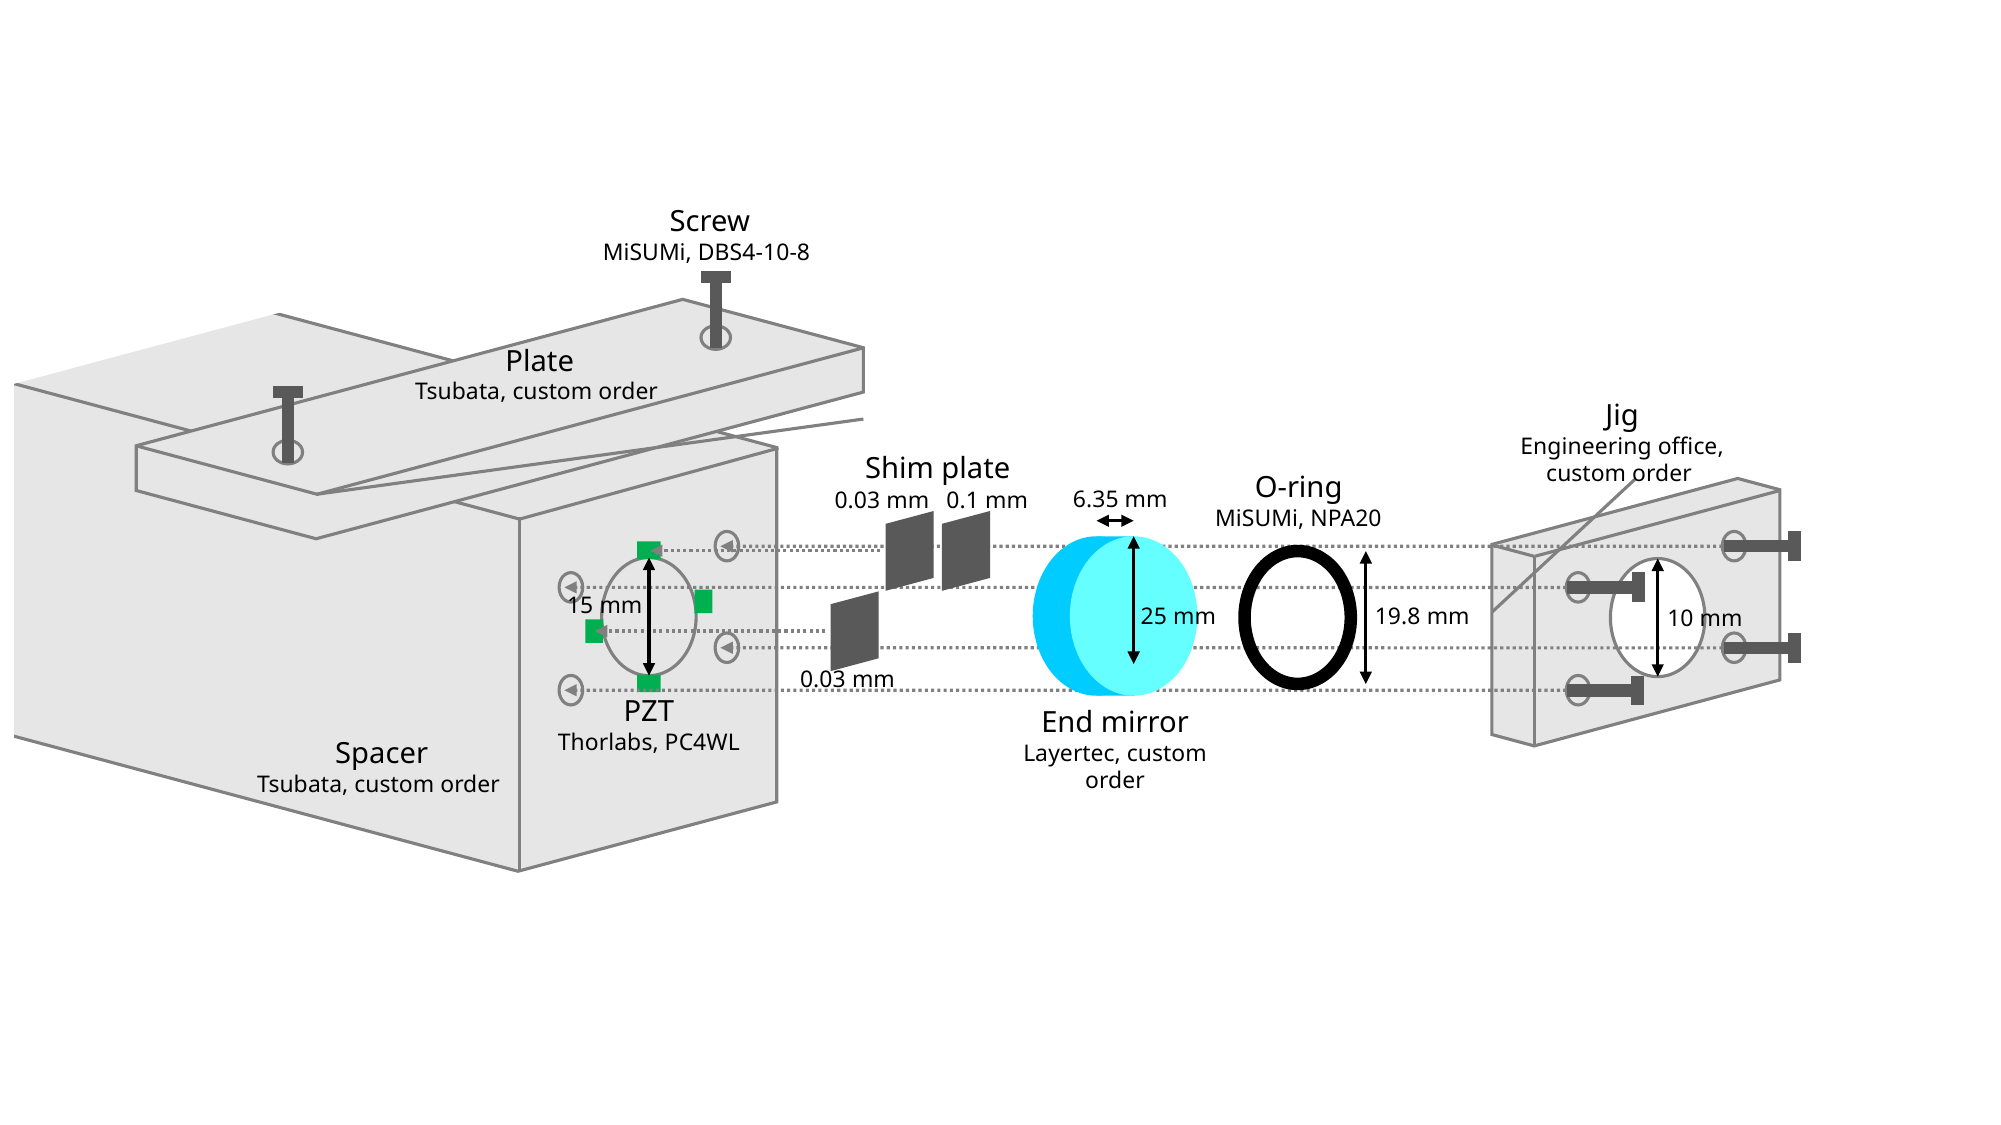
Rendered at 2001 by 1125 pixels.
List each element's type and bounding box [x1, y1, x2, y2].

text_box [0, 0, 1795, 1012]
